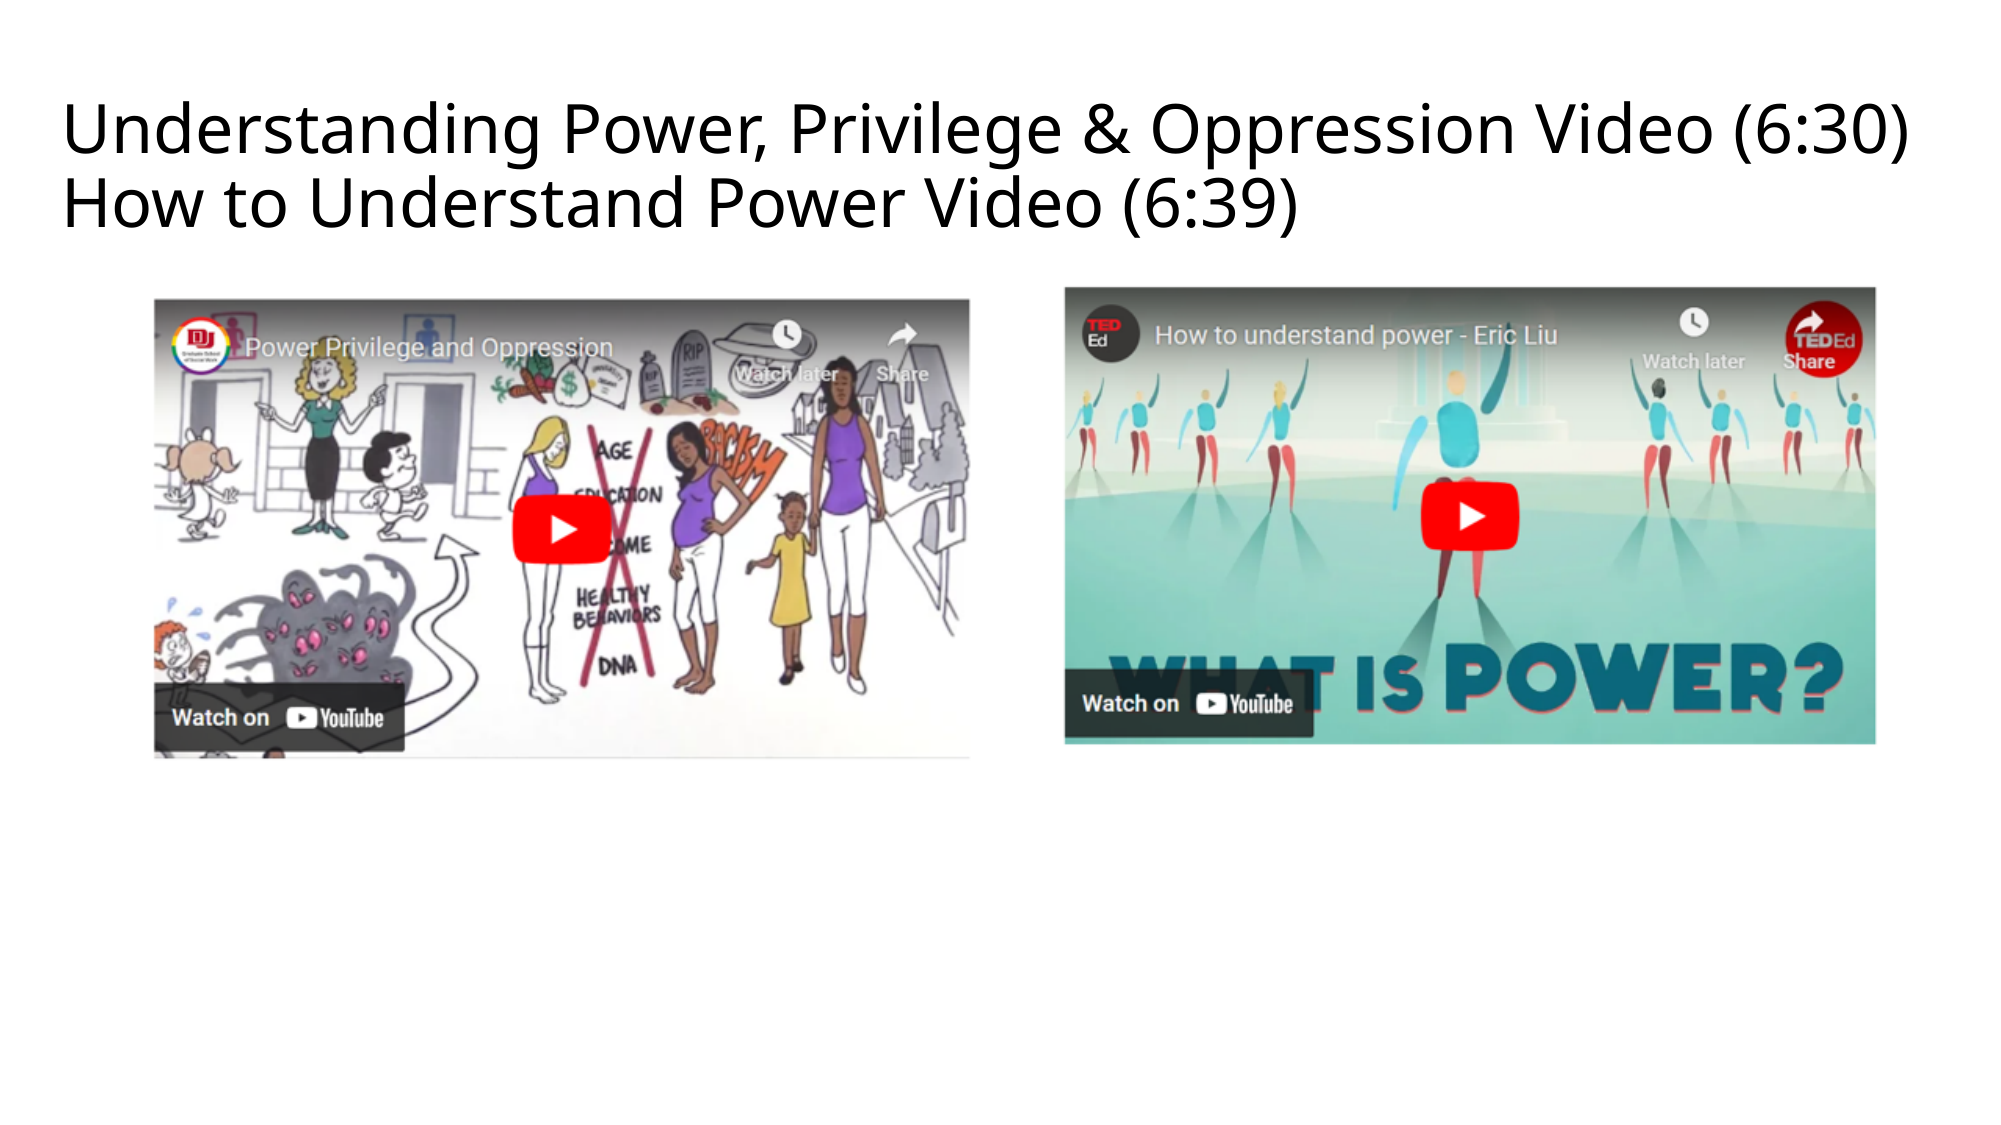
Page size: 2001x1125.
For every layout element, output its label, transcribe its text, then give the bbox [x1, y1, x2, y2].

picture [1031, 264, 1913, 768]
title Understanding Power, Privilege & Oppression Video (6:30) How to Understand Power Video (6:39) [46, 59, 1967, 278]
picture [101, 277, 1007, 793]
